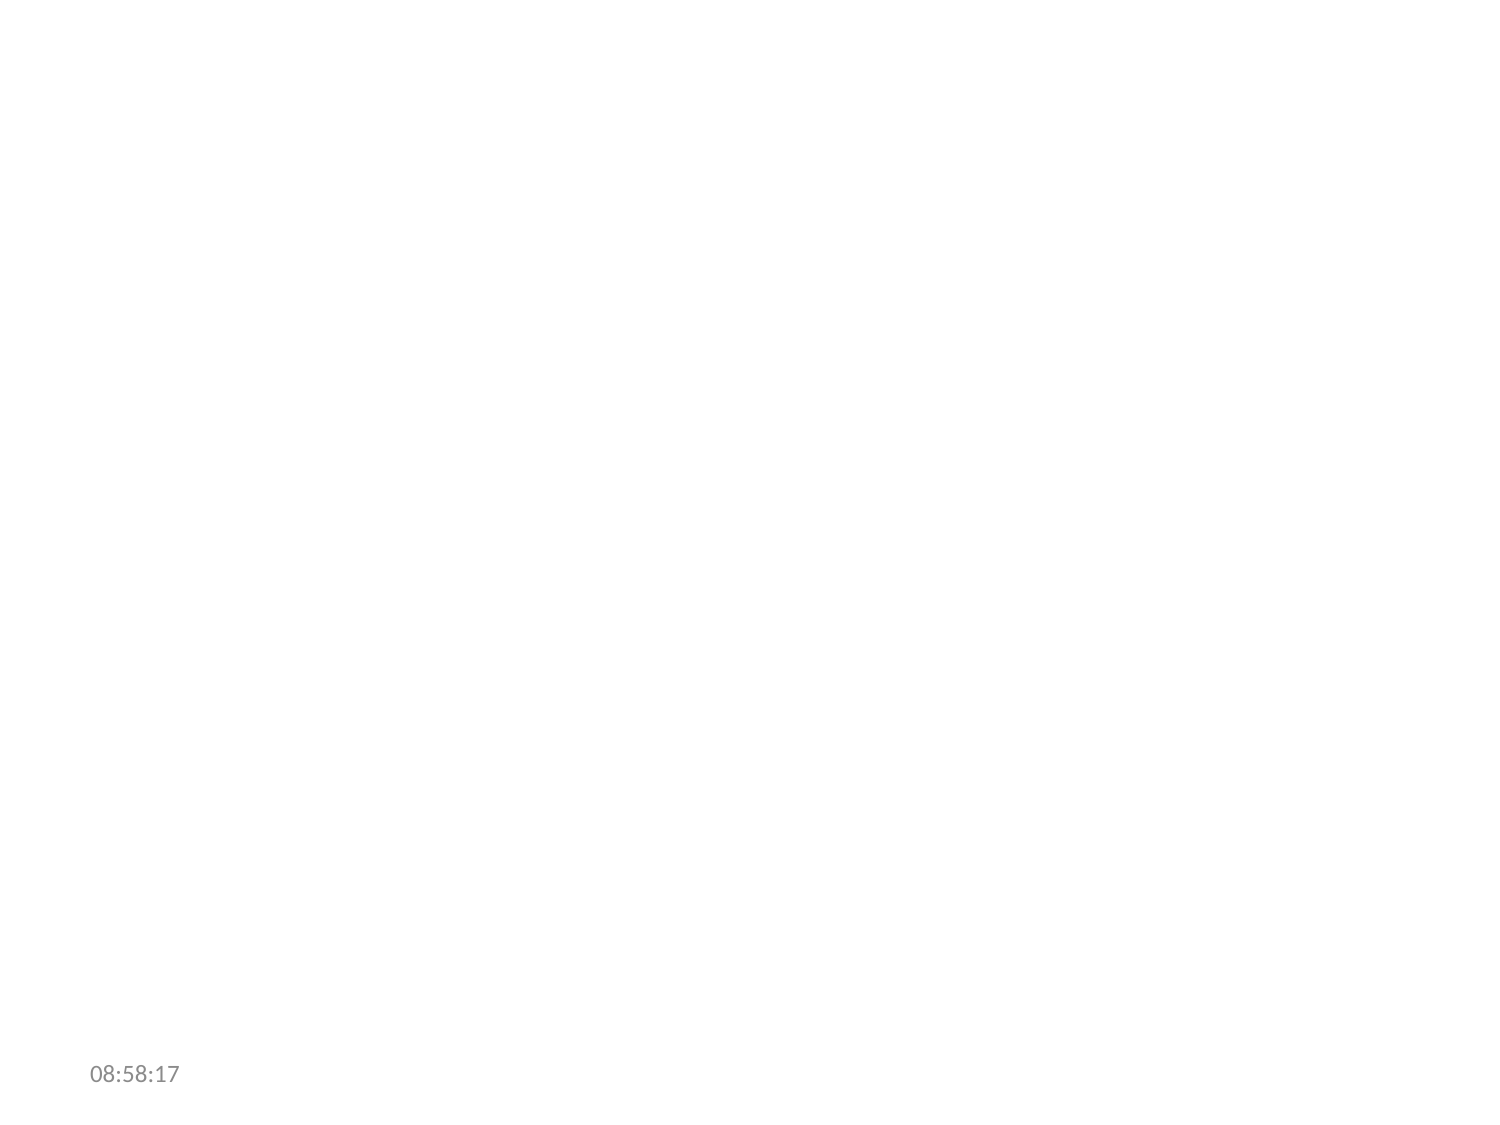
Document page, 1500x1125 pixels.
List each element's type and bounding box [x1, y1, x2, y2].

slide_number [75, 1042, 425, 1103]
